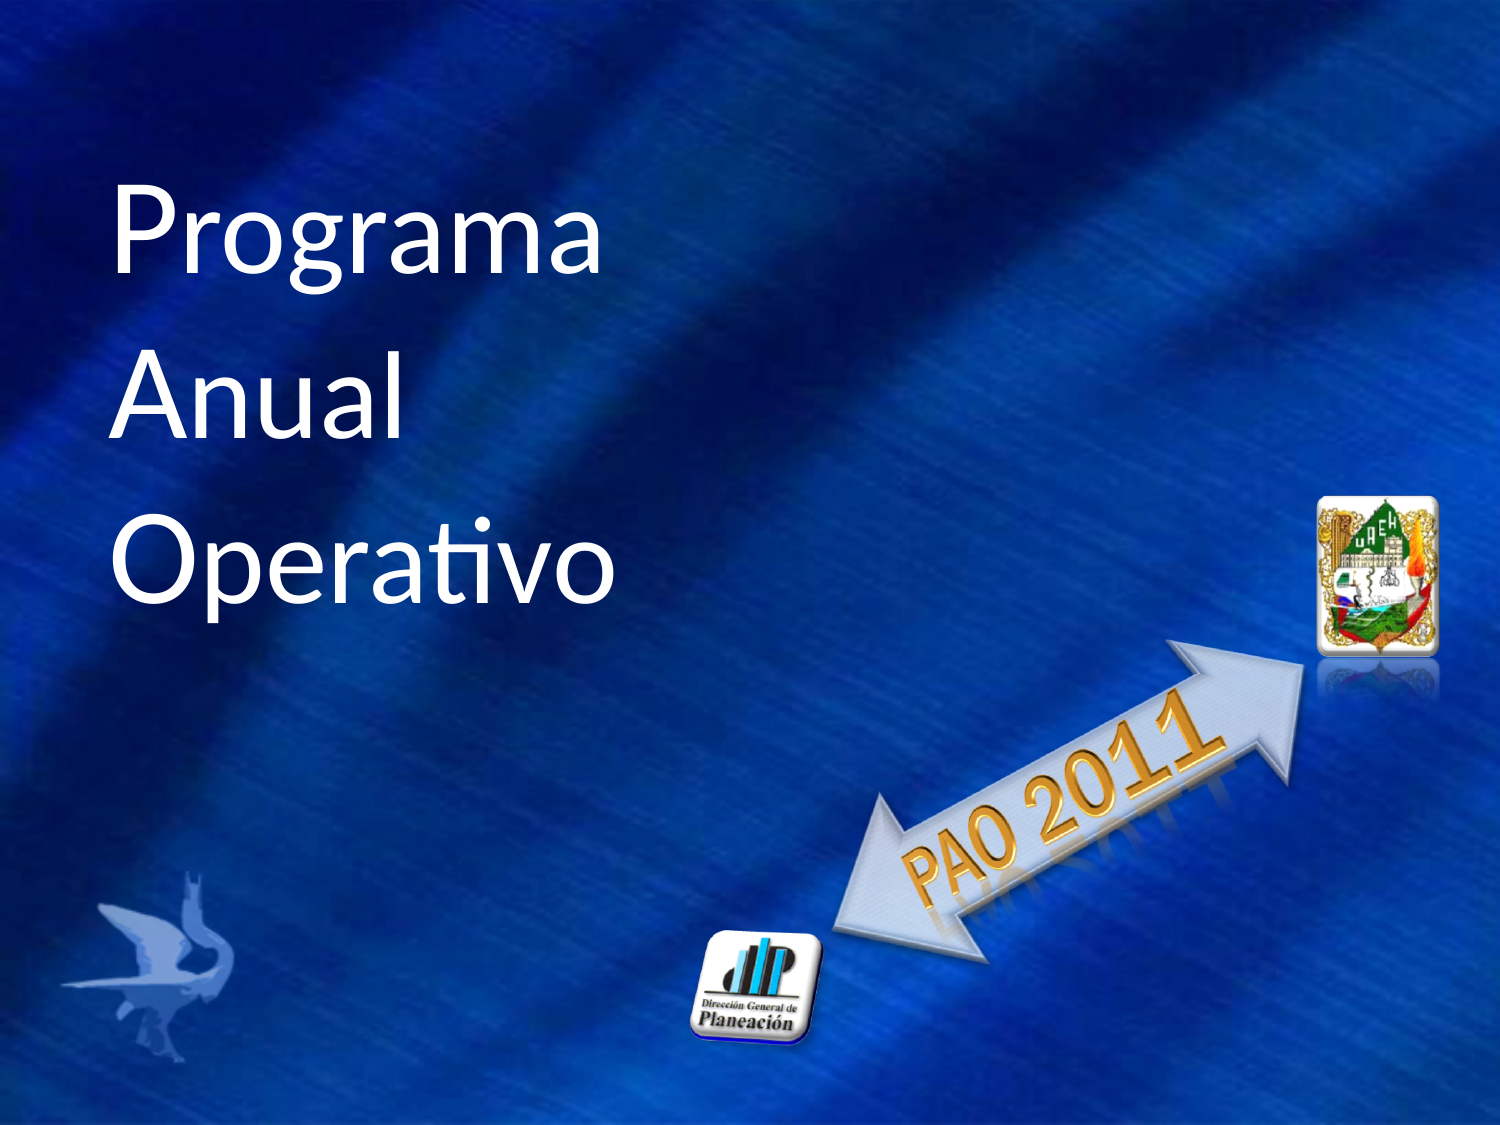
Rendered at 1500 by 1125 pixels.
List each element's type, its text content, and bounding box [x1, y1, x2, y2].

picture [0, 0, 1500, 1125]
text_box Programa Anual Operativo [93, 128, 762, 657]
